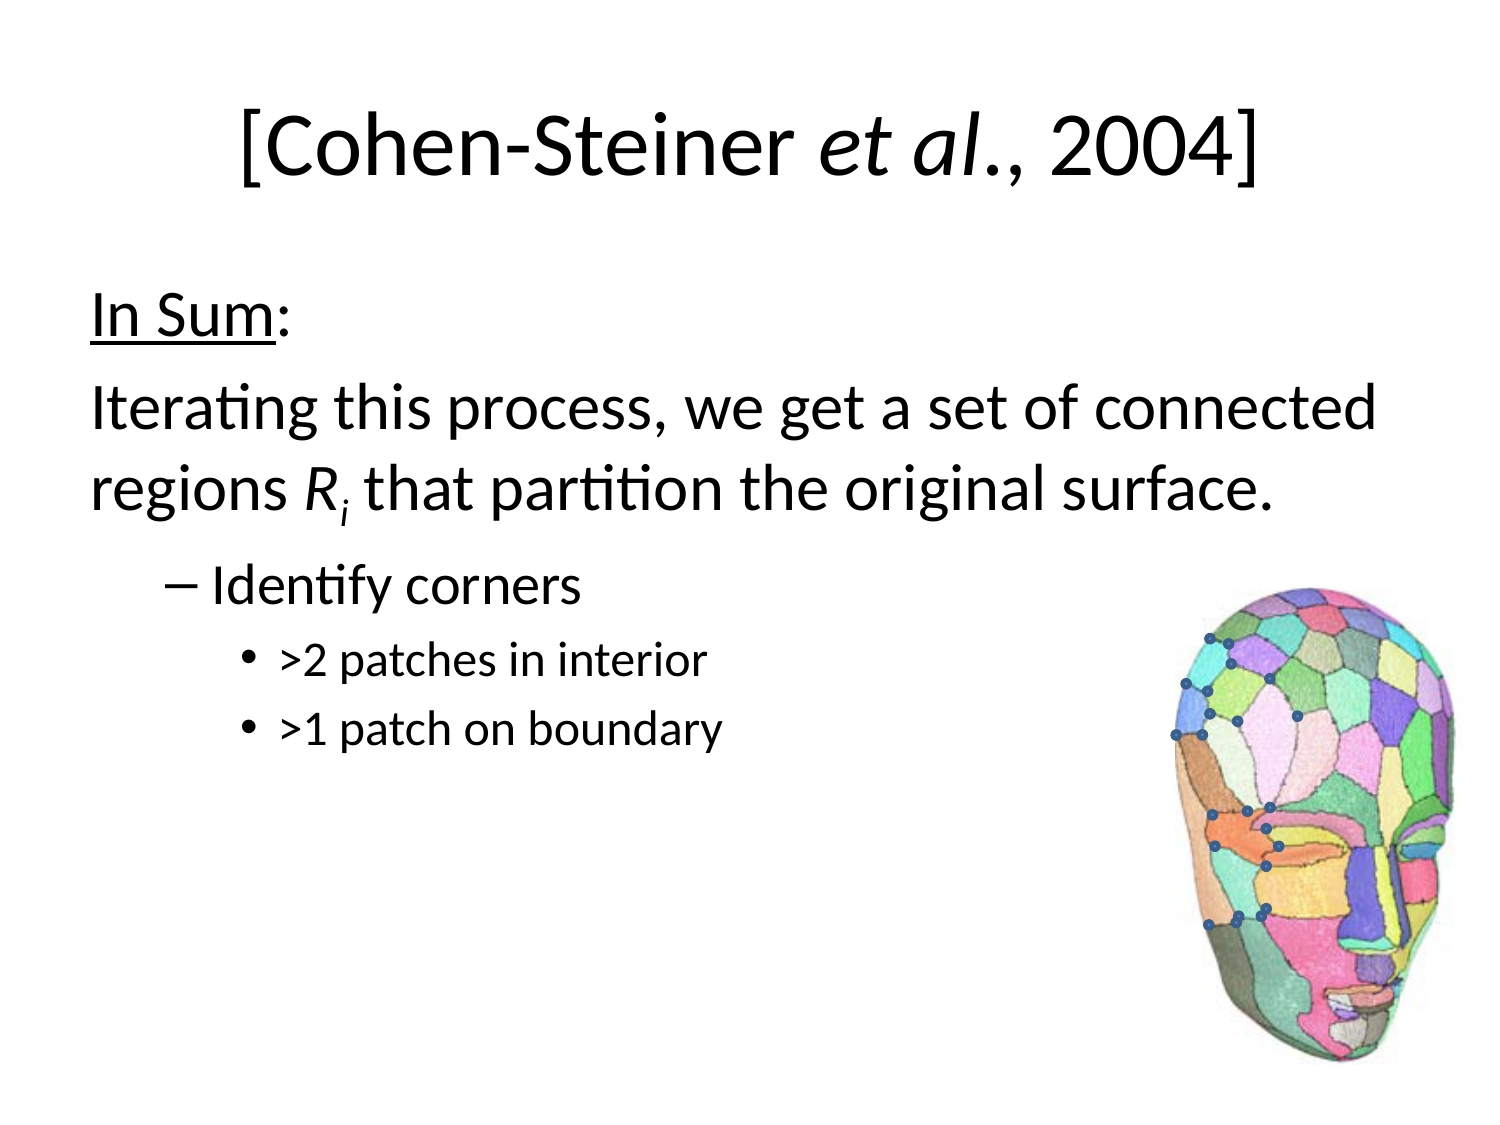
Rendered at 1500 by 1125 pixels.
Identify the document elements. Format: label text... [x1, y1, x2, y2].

list In Sum: Iterating this process, we get a set of connected regions Ri that partition the original surface. Identify corners >2 patches in interior >1 patch on boundary [75, 262, 1425, 1125]
title [Cohen-Steiner et al., 2004] [75, 45, 1425, 233]
picture [1174, 587, 1463, 1066]
